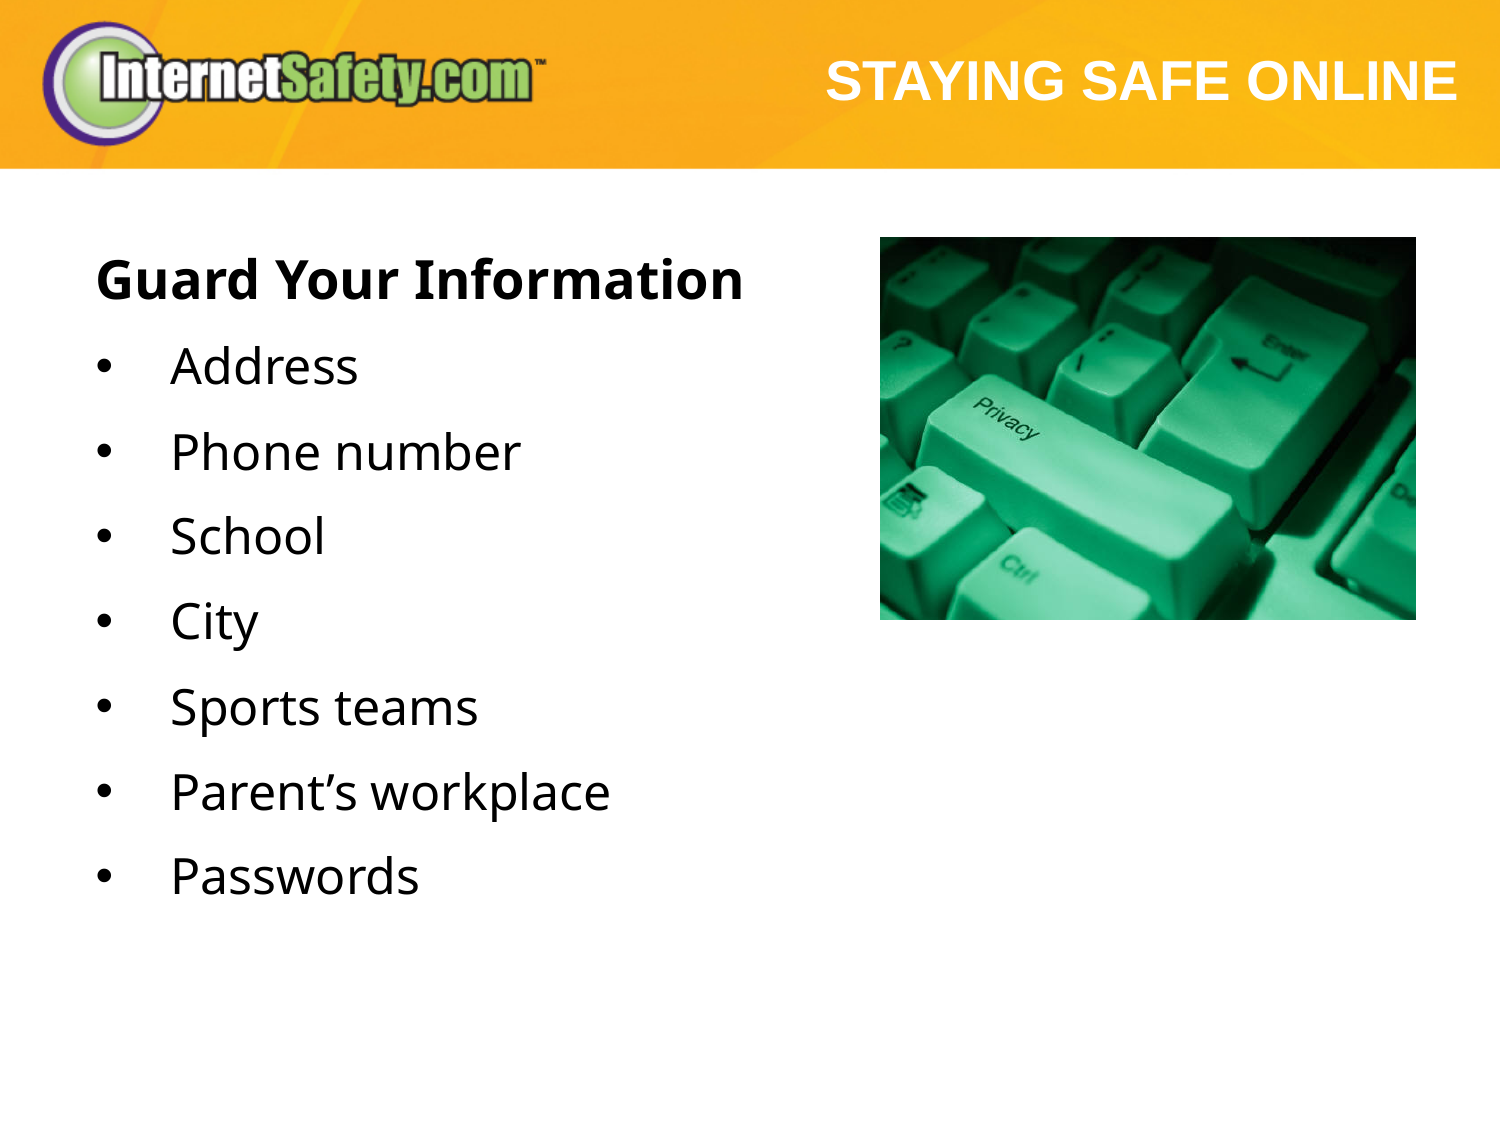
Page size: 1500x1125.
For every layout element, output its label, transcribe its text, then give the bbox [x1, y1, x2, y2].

text_box Guard Your Information Address Phone number School City Sports teams Parent’s workplace Passwords [80, 237, 817, 1031]
picture [0, 0, 1500, 1125]
text_box Staying safe online [564, 36, 1474, 119]
